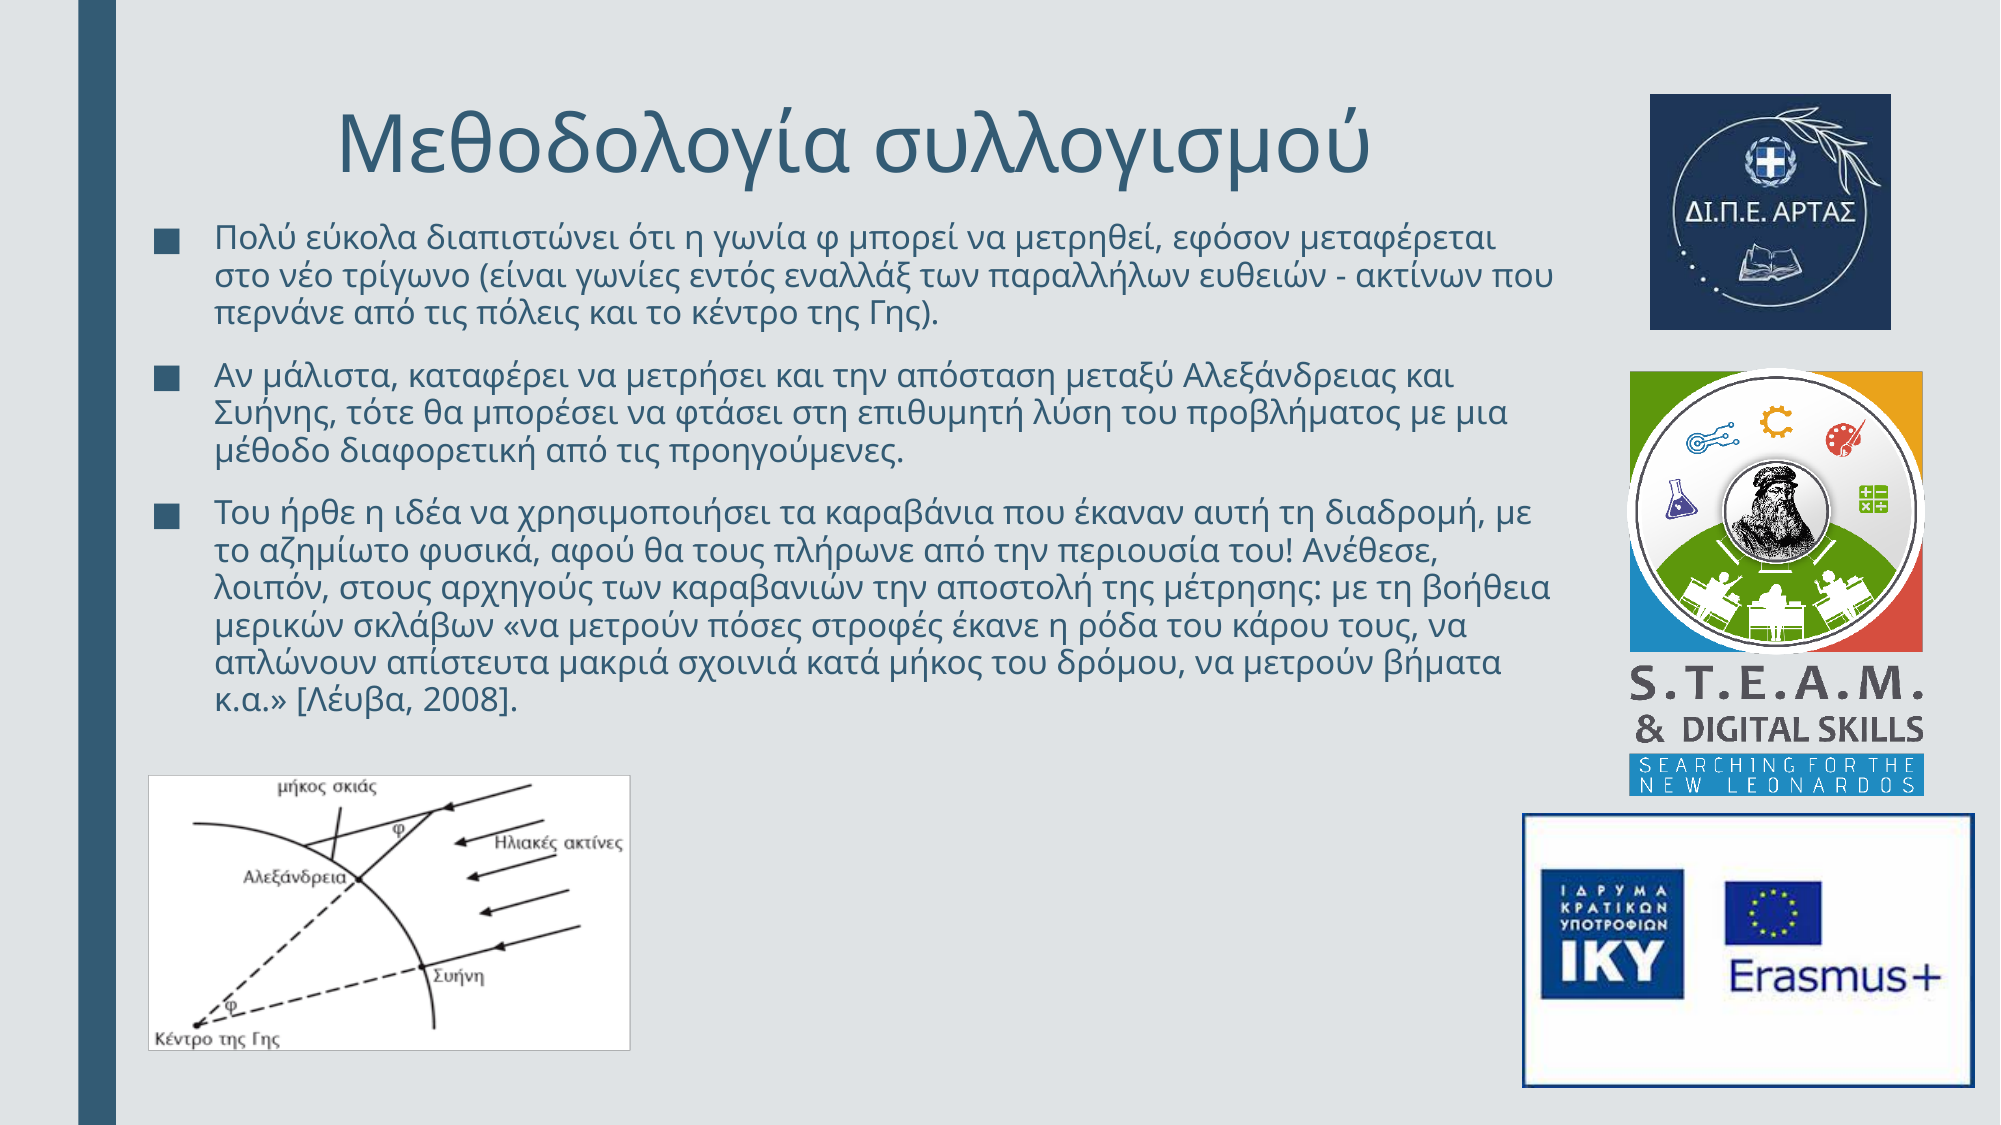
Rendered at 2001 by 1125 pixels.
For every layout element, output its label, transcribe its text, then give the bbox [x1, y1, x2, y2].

picture [1627, 368, 1925, 796]
picture [147, 774, 632, 1052]
list Πολύ εύκολα διαπιστώνει ότι η γωνία φ μπορεί να μετρηθεί, εφόσον μεταφέρεται στο νέο τρίγωνο (είναι γωνίες εντός εναλλάξ των παραλλήλων ευθειών - ακτίνων που περνάνε από τις πόλεις και το κέντρο της Γης). Αν μάλιστα, καταφέρει να μετρήσει και την απόσταση μεταξύ Αλεξάνδρειας και Συήνης, τότε θα μπορέσει να φτάσει στη επιθυμητή λύση του προβλήματος με μια μέθοδο διαφορετική από τις προηγούμενες. Του ήρθε η ιδέα να χρησιμοποιήσει τα καραβάνια που έκαναν αυτή τη διαδρομή, με το αζημίωτο φυσικά, αφού θα τους πλήρωνε από την περιουσία του! Ανέθεσε, λοιπόν, στους αρχηγούς των καραβανιών την αποστολή της μέτρησης: με τη βοήθεια μερικών σκλάβων «να μετρούν πόσες στροφές έκανε η ρόδα του κάρου τους, να απλώνουν απίστευτα μακριά σχοινιά κατά μήκος του δρόμου, να μετρούν βήματα κ.α.» [Λέυβα, 2008]. [136, 212, 1574, 976]
picture [1650, 94, 1891, 330]
picture [1522, 813, 1975, 1088]
title Μεθοδολογία συλλογισμού [320, 96, 1479, 212]
